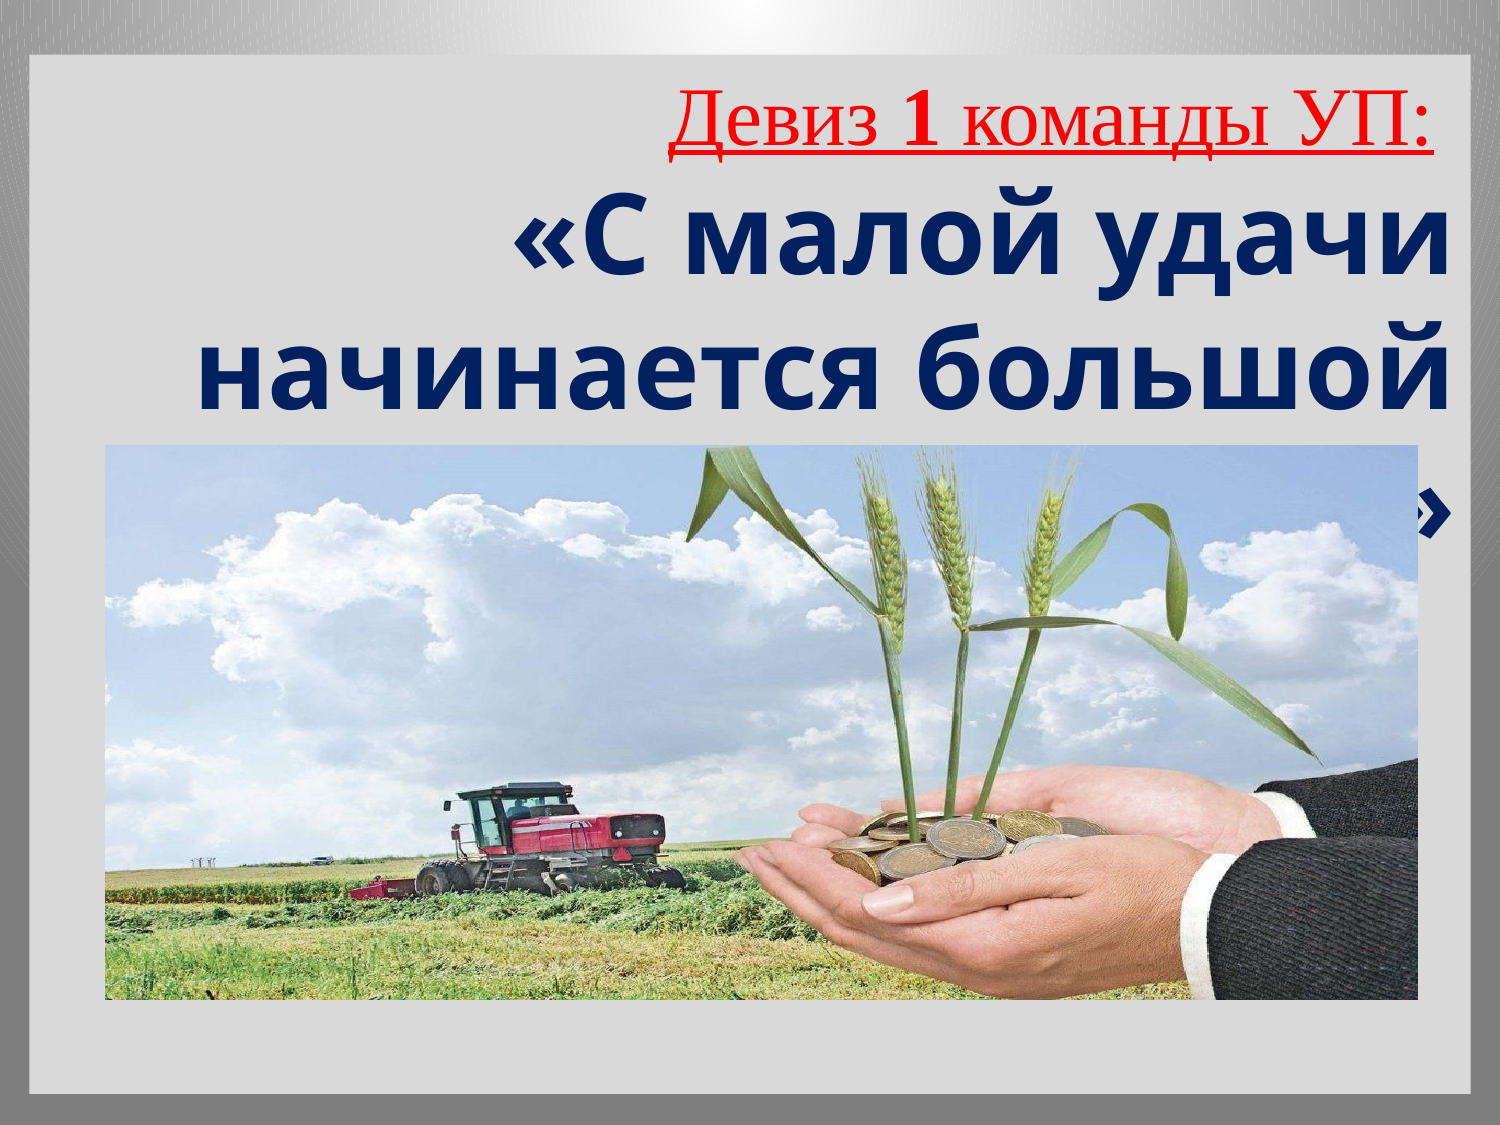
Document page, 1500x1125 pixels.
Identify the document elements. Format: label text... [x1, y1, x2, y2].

picture [105, 445, 1419, 1000]
list Девиз 1 команды УП: «С малой удачи начинается большой успех» [29, 54, 1471, 1094]
